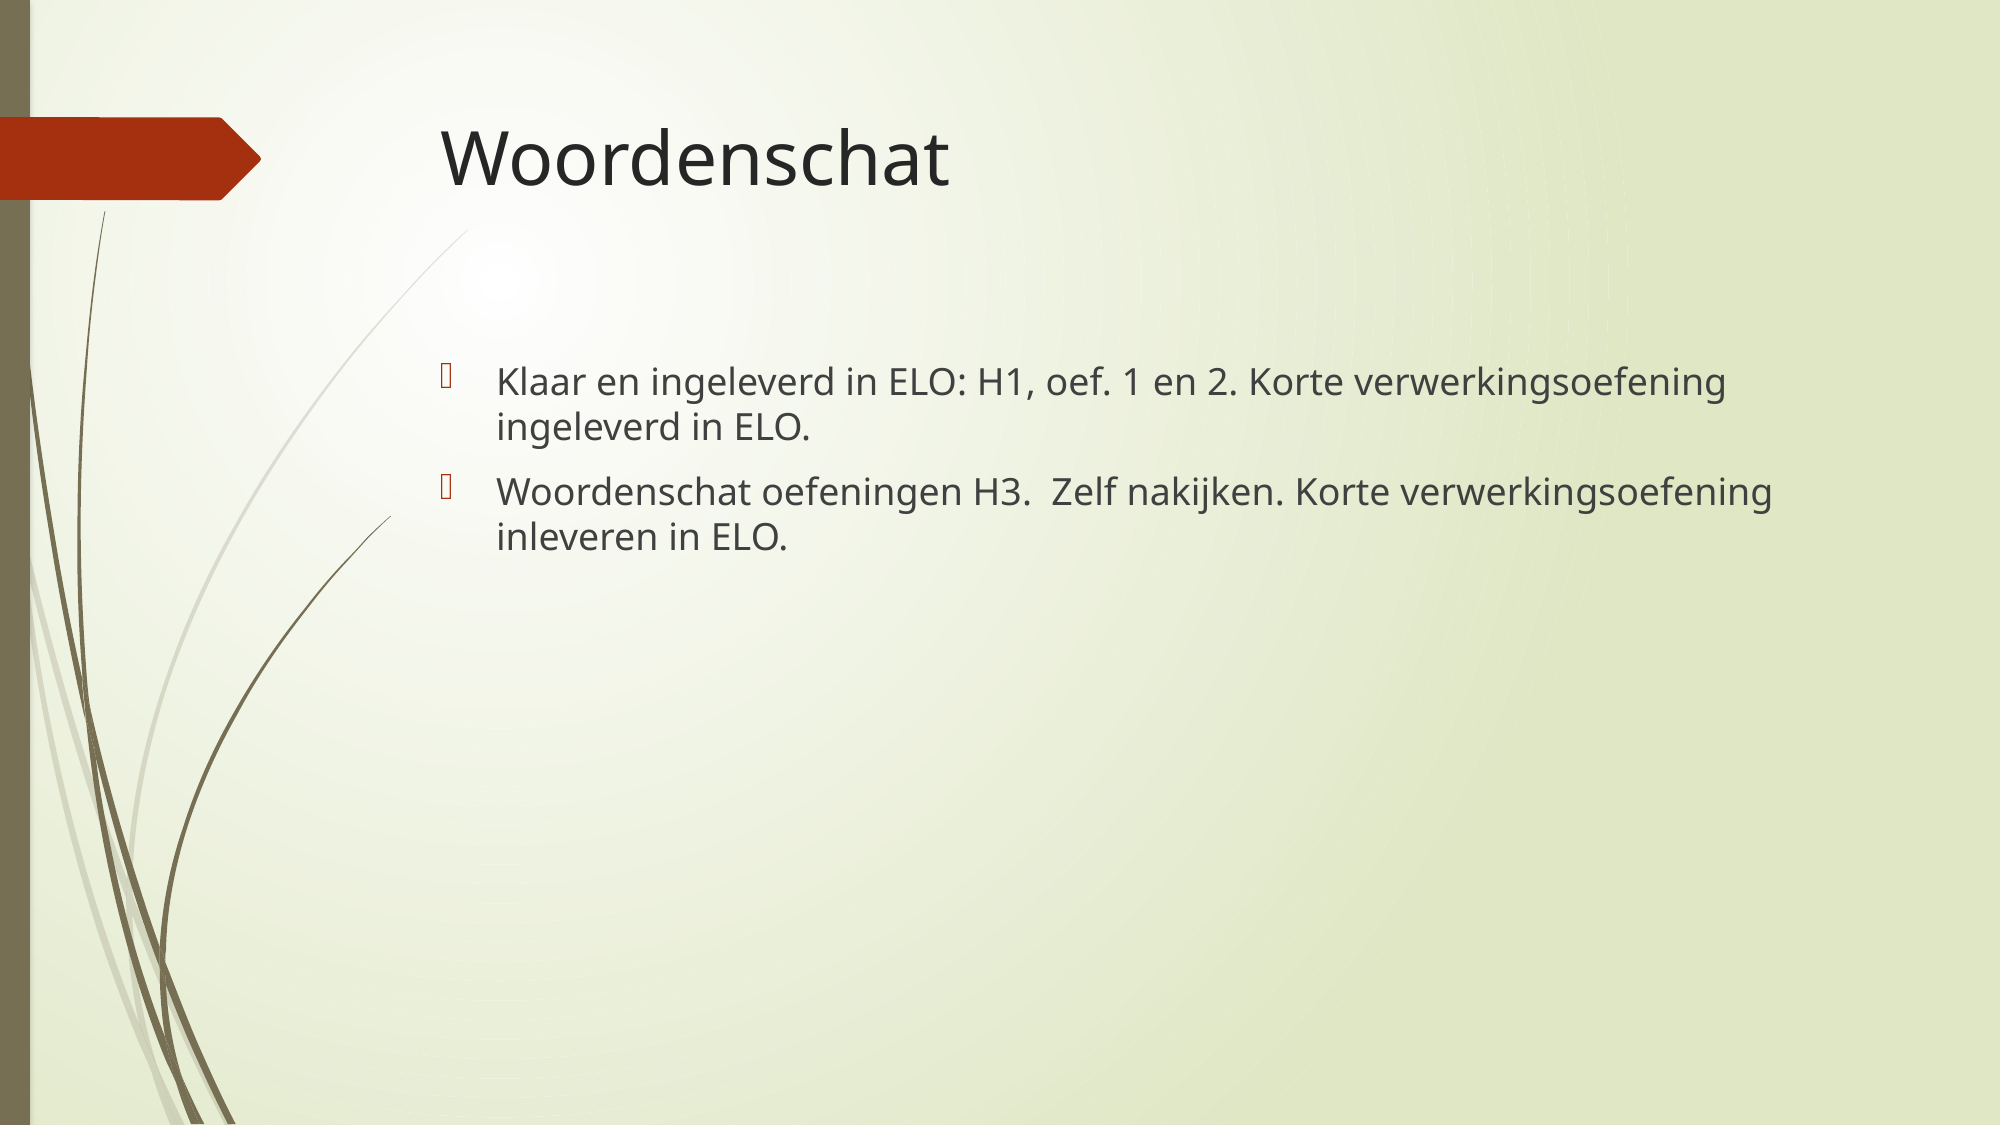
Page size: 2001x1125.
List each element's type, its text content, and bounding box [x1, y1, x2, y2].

title Woordenschat [425, 102, 1888, 313]
list Klaar en ingeleverd in ELO: H1, oef. 1 en 2. Korte verwerkingsoefening ingeleverd in ELO. Woordenschat oefeningen H3. Zelf nakijken. Korte verwerkingsoefening inleveren in ELO. [424, 350, 1888, 970]
